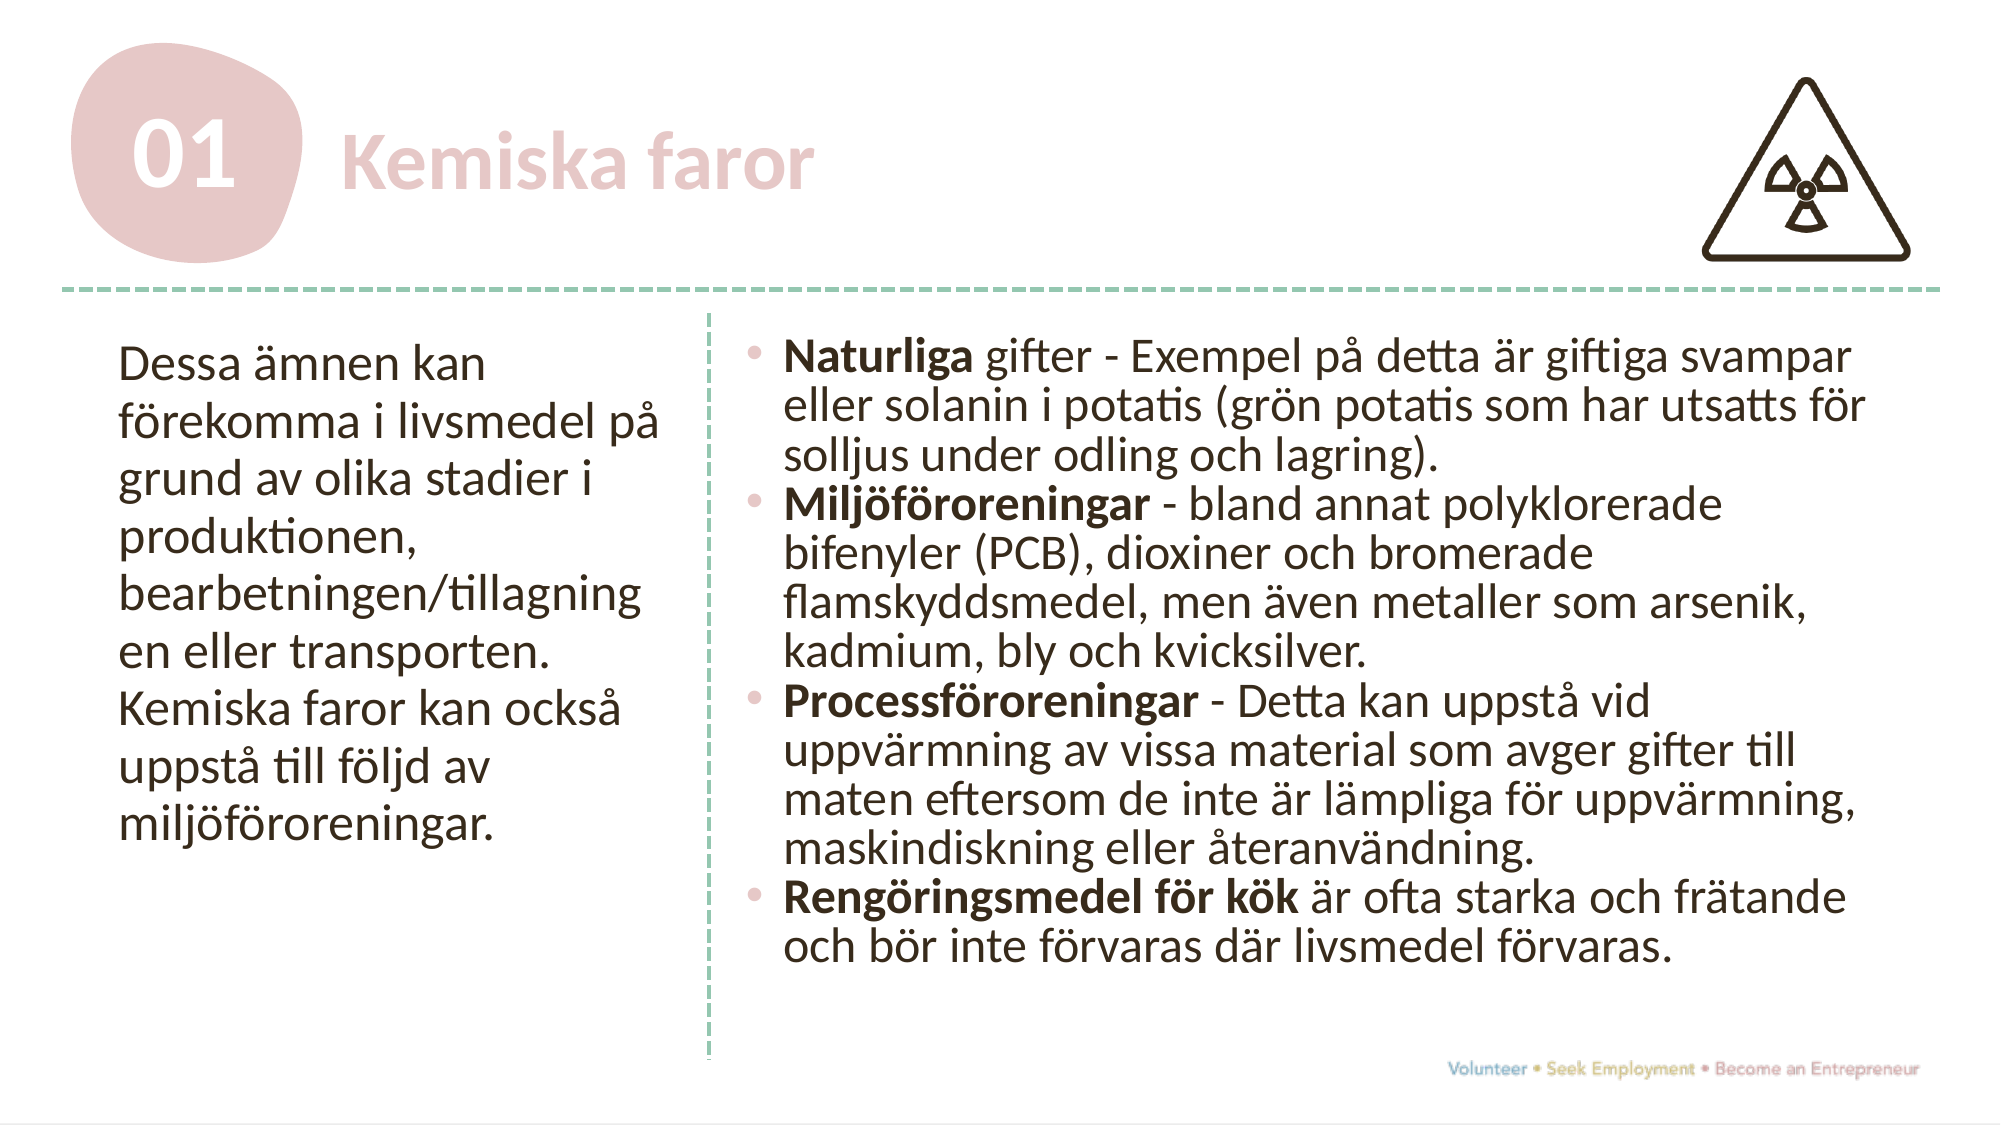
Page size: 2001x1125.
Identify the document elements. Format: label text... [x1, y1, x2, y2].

text_box Kemiska faror [327, 115, 1112, 238]
text_box 01 [58, 90, 313, 231]
text_box Naturliga gifter - Exempel på detta är giftiga svampar eller solanin i potatis (grön potatis som har utsatts för solljus under odling och lagring). Miljöföroreningar - bland annat polyklorerade bifenyler (PCB), dioxiner och bromerade flamskyddsmedel, men även metaller som arsenik, kadmium, bly och kvicksilver. Processföroreningar - Detta kan uppstå vid uppvärmning av vissa material som avger gifter till maten eftersom de inte är lämpliga för uppvärmning, maskindiskning eller återanvändning. Rengöringsmedel för kök är ofta starka och frätande och bör inte förvaras där livsmedel förvaras. [731, 326, 1918, 922]
text_box [105, 231, 278, 264]
picture [1691, 54, 1921, 284]
text_box Dessa ämnen kan förekomma i livsmedel på grund av olika stadier i produktionen, bearbetningen/tillagningen eller transporten. Kemiska faror kan också uppstå till följd av miljöföroreningar. [104, 326, 679, 655]
picture [1418, 1046, 1971, 1103]
text_box [82, 42, 285, 90]
